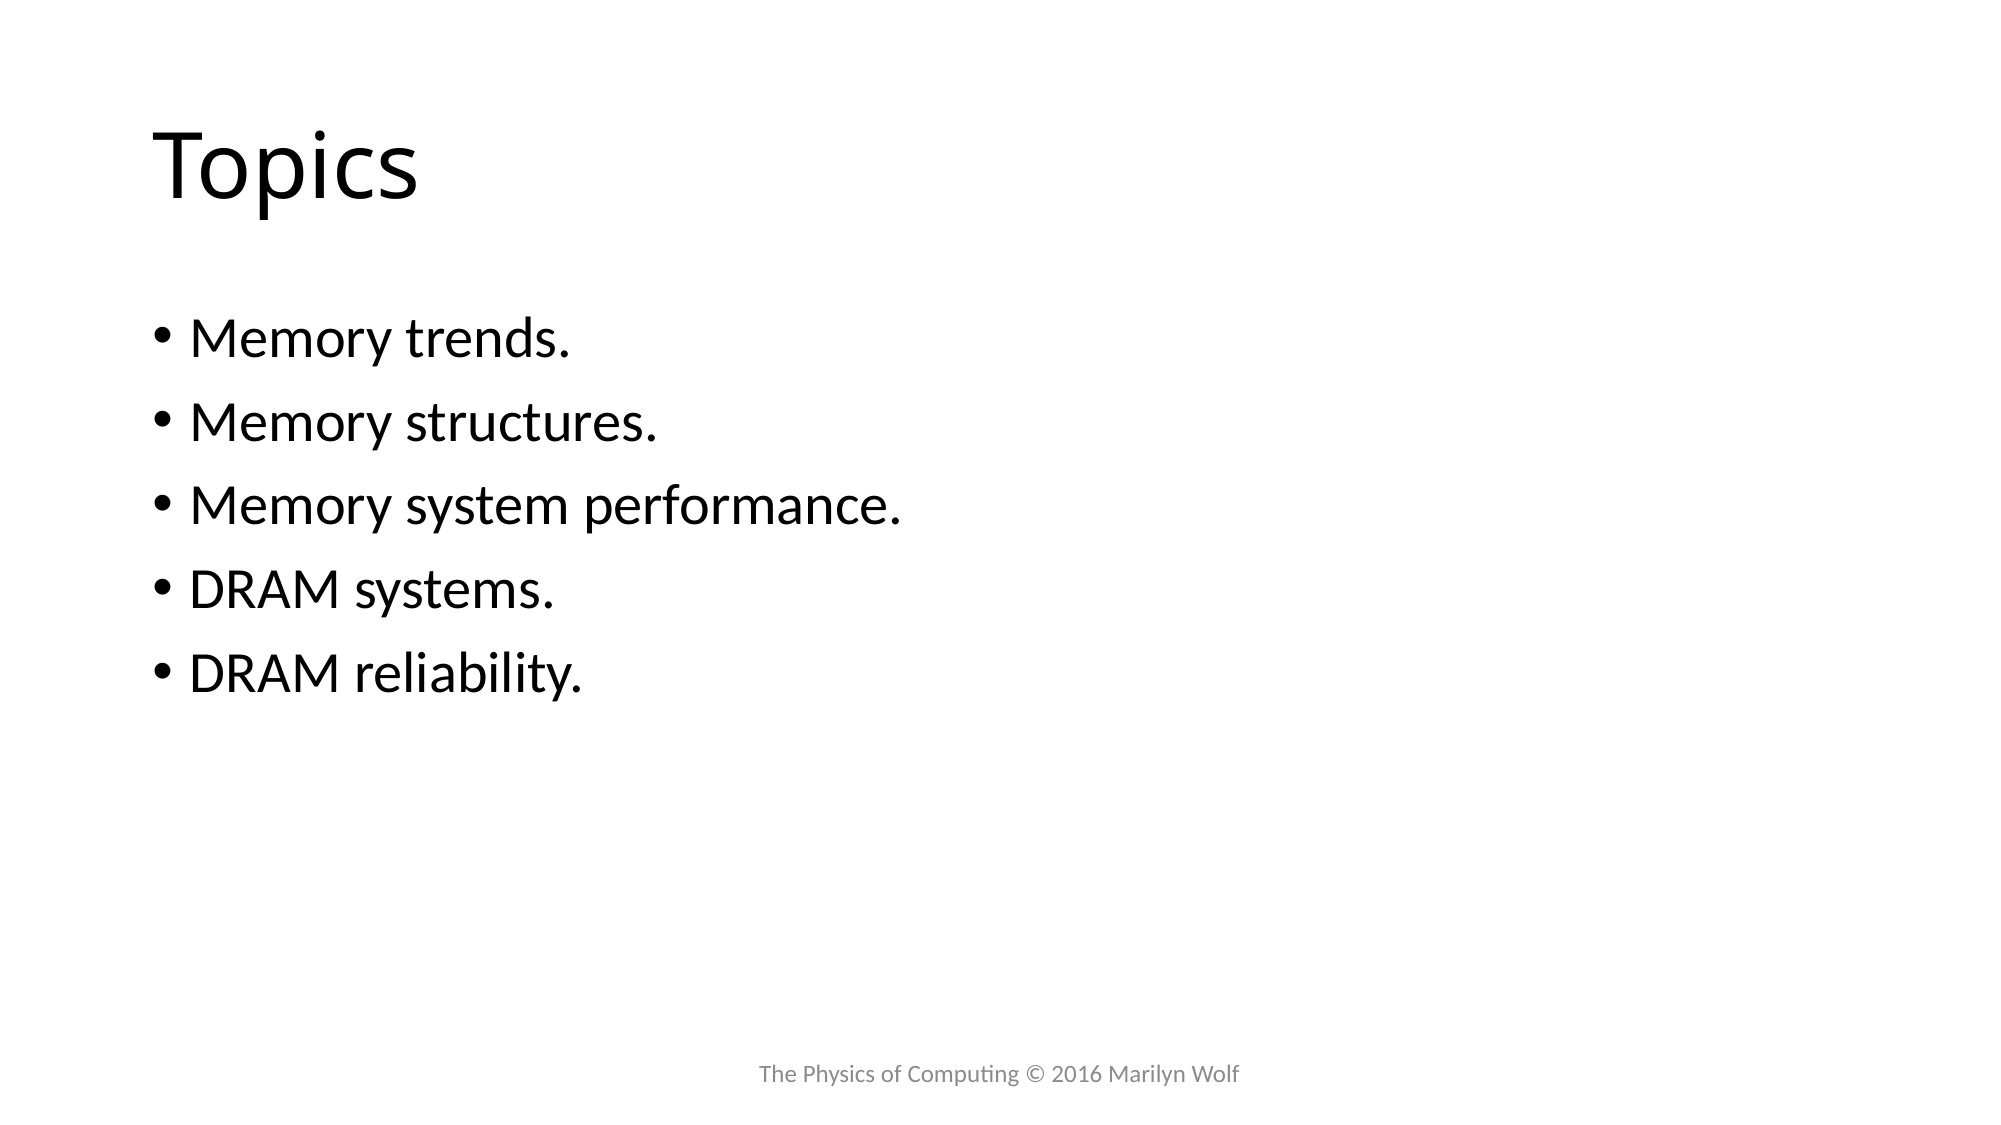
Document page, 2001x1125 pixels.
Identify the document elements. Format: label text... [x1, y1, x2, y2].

list Memory trends. Memory structures. Memory system performance. DRAM systems. DRAM reliability. [137, 299, 1863, 1014]
title Topics [137, 59, 1863, 278]
footer The Physics of Computing © 2016 Marilyn Wolf [662, 1042, 1338, 1103]
